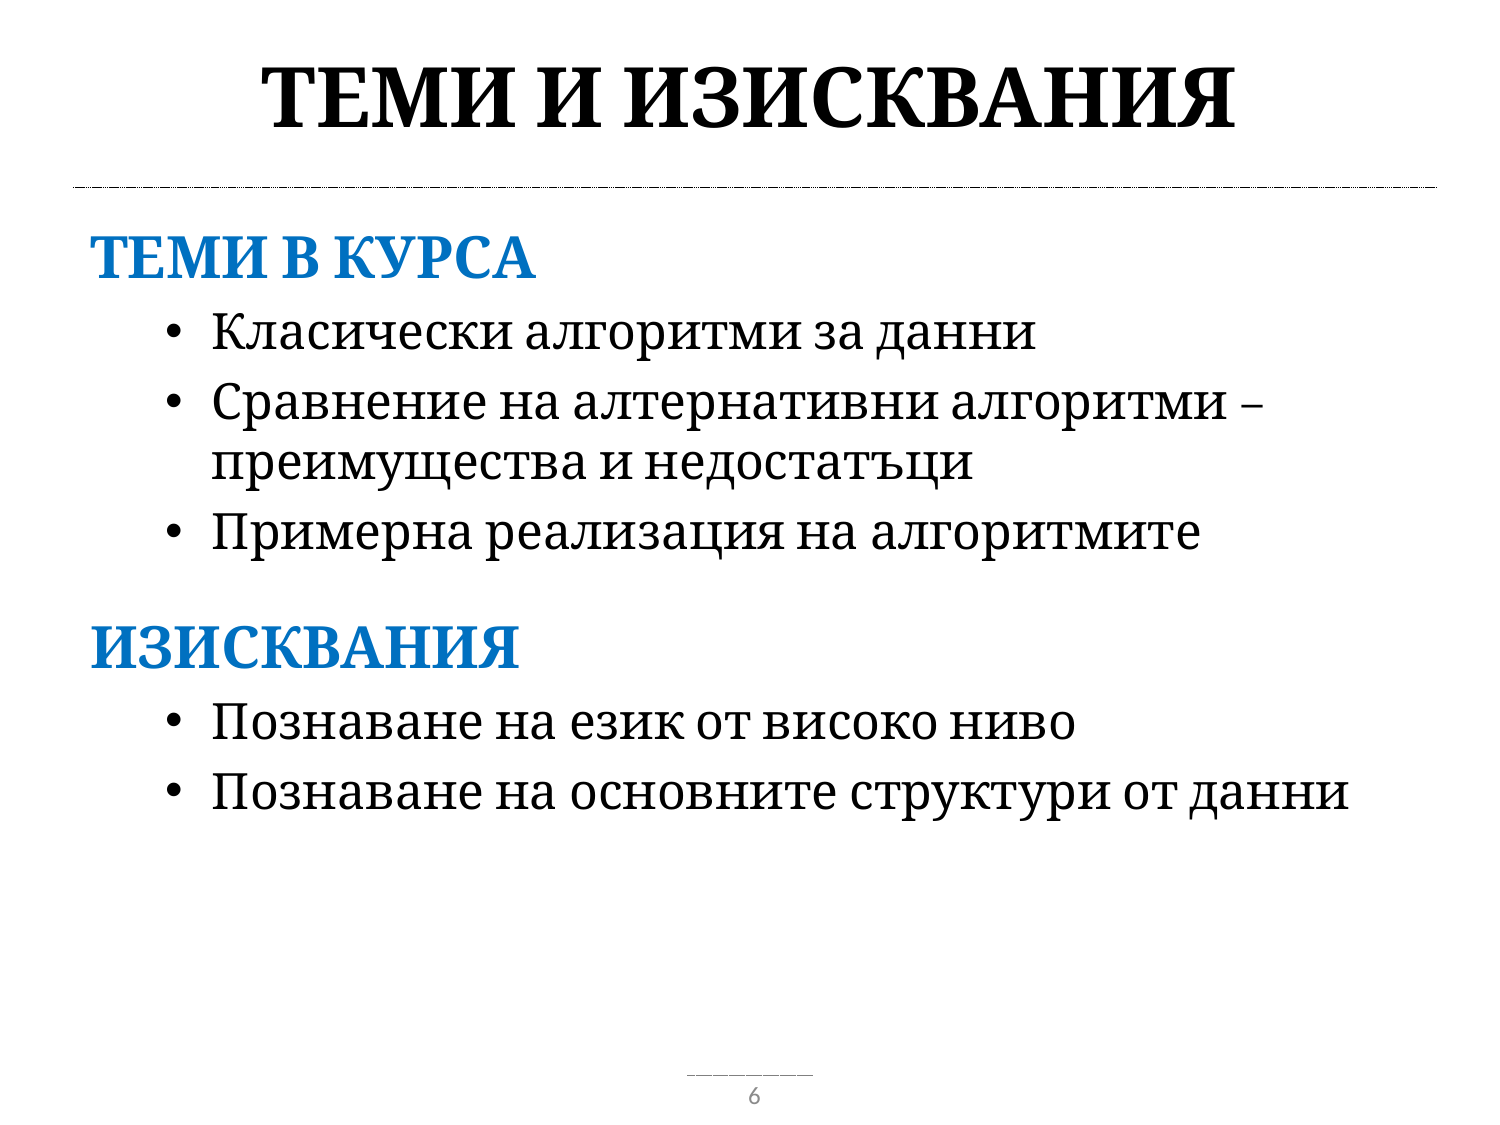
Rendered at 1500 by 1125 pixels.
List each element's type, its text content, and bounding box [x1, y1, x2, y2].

list Теми в курса Класически алгоритми за данни Сравнение на алтернативни алгоритми – преимущества и недостатъци Примерна реализация на алгоритмите Изисквания Познаване на език от високо ниво Познаване на основните структури от данни [75, 212, 1450, 1063]
title Теми и изисквания [0, 0, 1500, 188]
slide_number 6 [579, 1065, 930, 1125]
